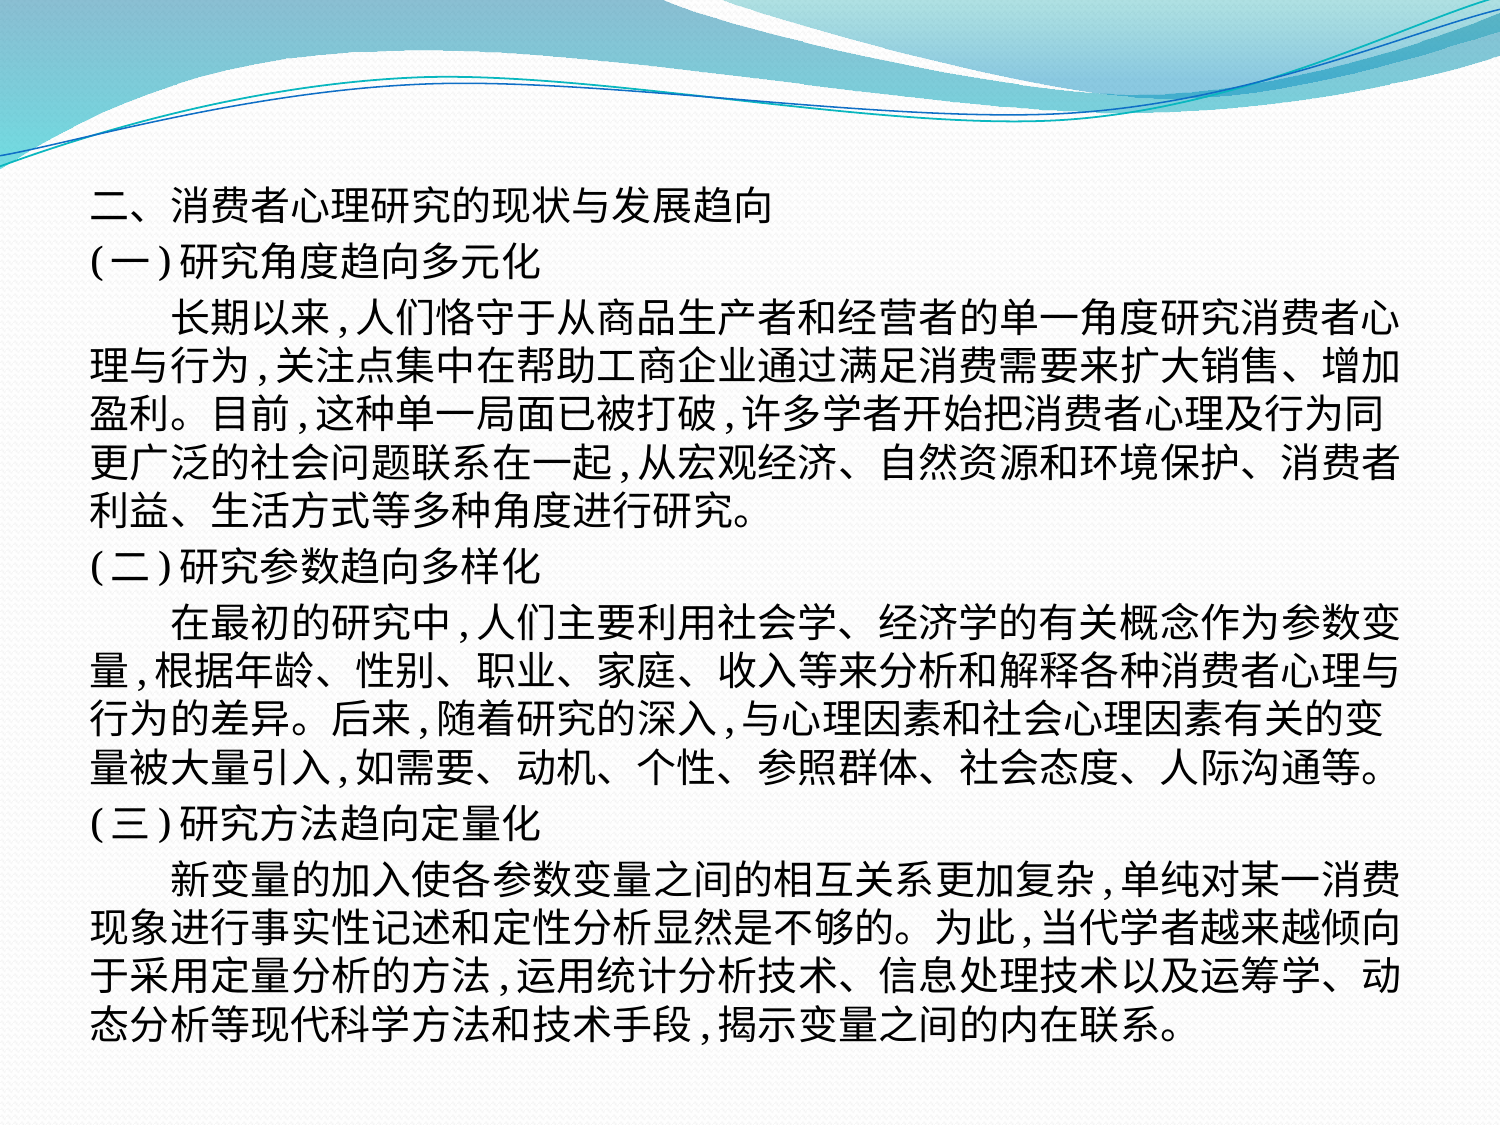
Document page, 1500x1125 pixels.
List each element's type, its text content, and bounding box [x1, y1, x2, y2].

list 二、消费者心理研究的现状与发展趋向 (一)研究角度趋向多元化 长期以来,人们恪守于从商品生产者和经营者的单一角度研究消费者心理与行为,关注点集中在帮助工商企业通过满足消费需要来扩大销售、增加盈利。目前,这种单一局面已被打破,许多学者开始把消费者心理及行为同更广泛的社会问题联系在一起,从宏观经济、自然资源和环境保护、消费者利益、生活方式等多种角度进行研究。 (二)研究参数趋向多样化 在最初的研究中,人们主要利用社会学、经济学的有关概念作为参数变量,根据年龄、性别、职业、家庭、收入等来分析和解释各种消费者心理与行为的差异。后来,随着研究的深入,与心理因素和社会心理因素有关的变量被大量引入,如需要、动机、个性、参照群体、社会态度、人际沟通等。 (三)研究方法趋向定量化 新变量的加入使各参数变量之间的相互关系更加复杂,单纯对某一消费现象进行事实性记述和定性分析显然是不够的。为此,当代学者越来越倾向于采用定量分析的方法,运用统计分析技术、信息处理技术以及运筹学、动态分析等现代科学方法和技术手段,揭示变量之间的内在联系。 [75, 172, 1425, 1094]
